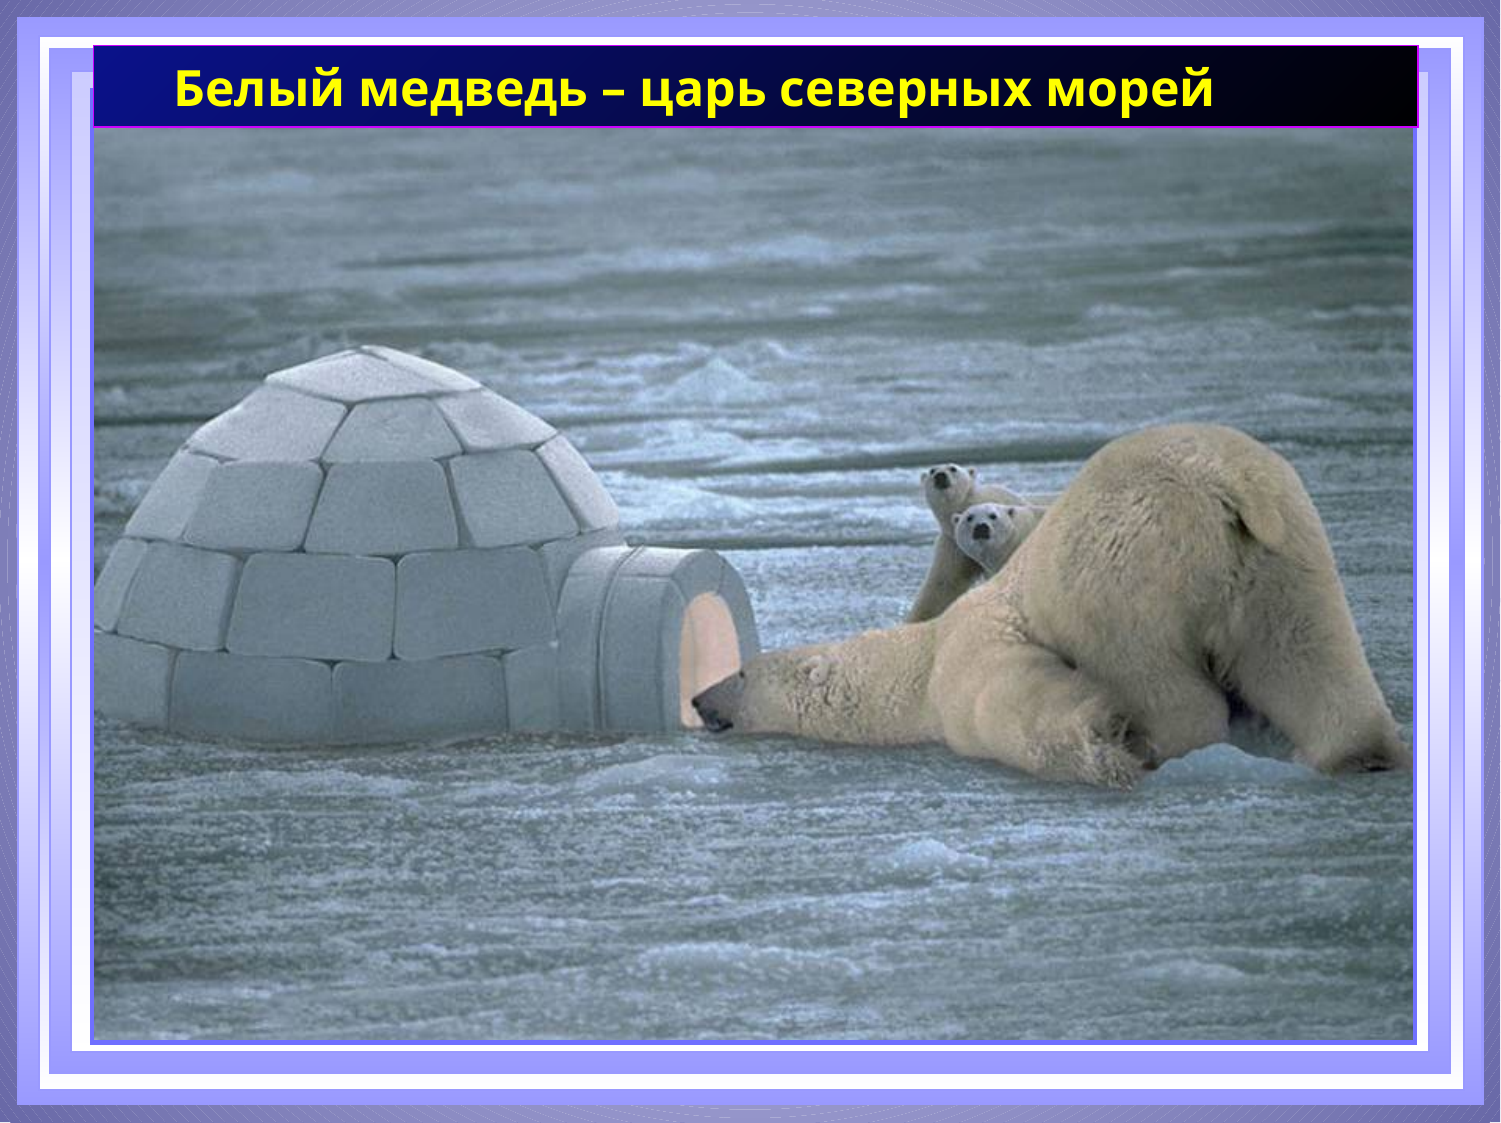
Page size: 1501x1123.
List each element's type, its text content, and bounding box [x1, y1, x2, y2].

text_box Белый медведь – царь северных морей [93, 45, 1419, 128]
picture [93, 92, 1413, 1041]
